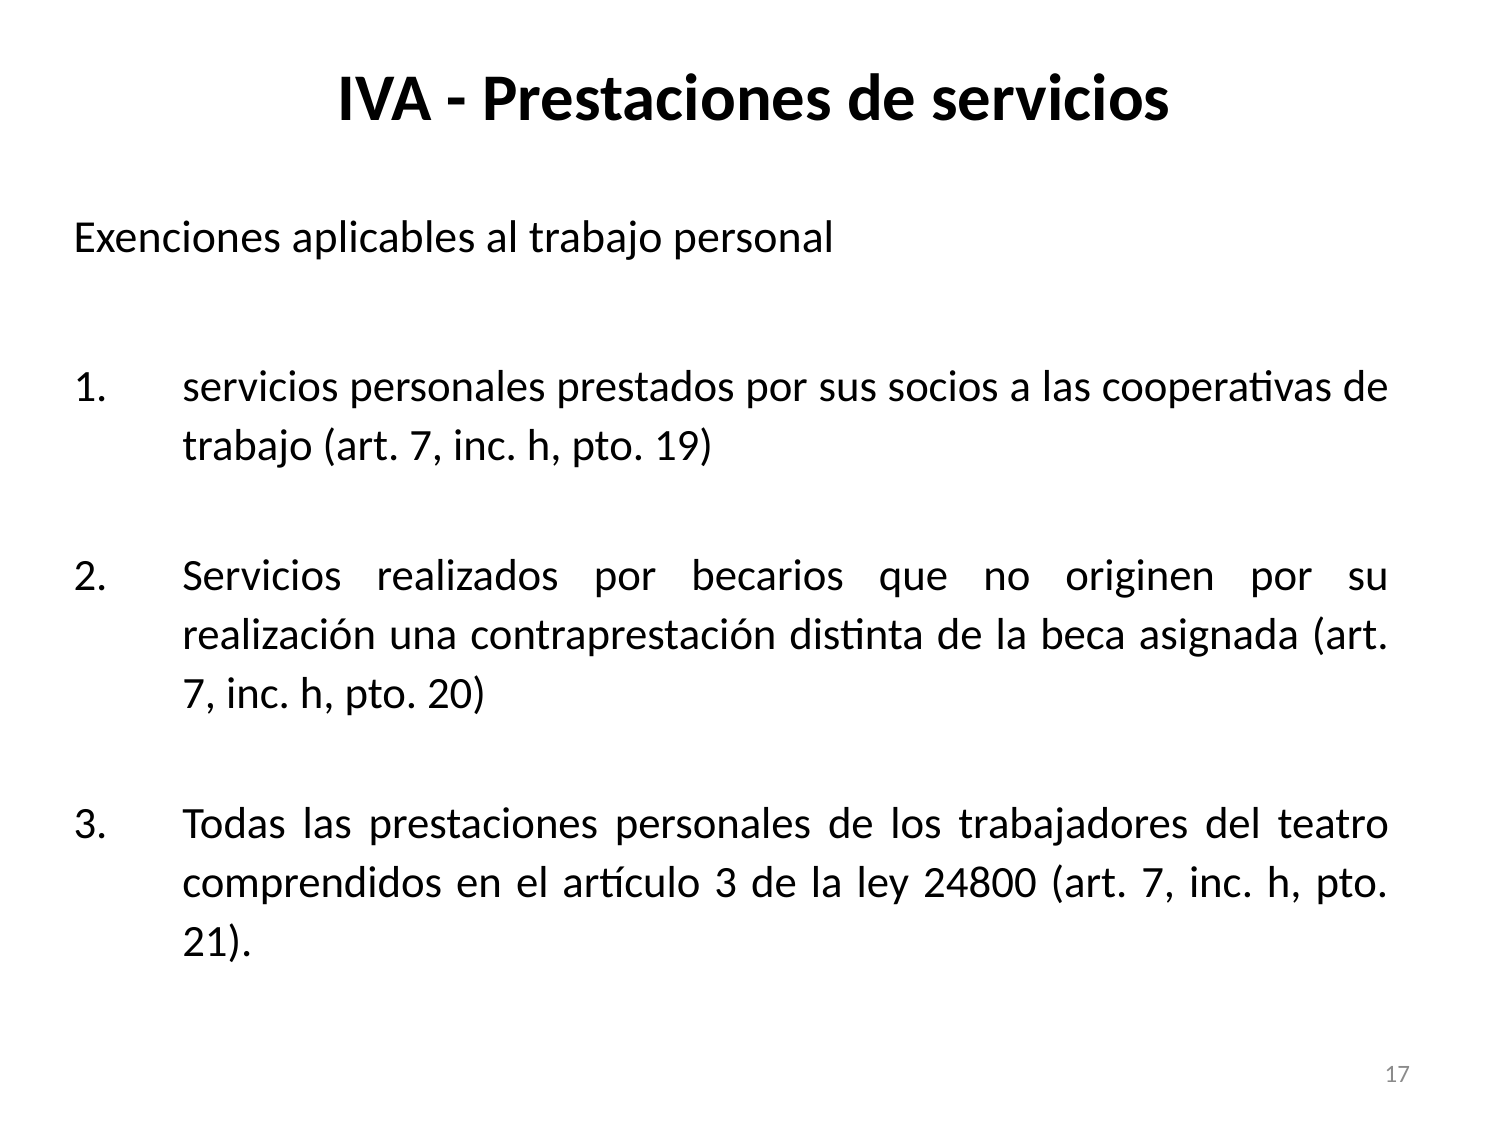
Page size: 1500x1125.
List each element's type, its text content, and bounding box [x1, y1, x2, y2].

slide_number 17 [1074, 1042, 1425, 1103]
list Exenciones aplicables al trabajo personal servicios personales prestados por sus socios a las cooperativas de trabajo (art. 7, inc. h, pto. 19) Servicios realizados por becarios que no originen por su realización una contraprestación distinta de la beca asignada (art. 7, inc. h, pto. 20) Todas las prestaciones personales de los trabajadores del teatro comprendidos en el artículo 3 de la ley 24800 (art. 7, inc. h, pto. 21). [58, 199, 1406, 997]
title IVA - Prestaciones de servicios [117, 0, 1393, 188]
